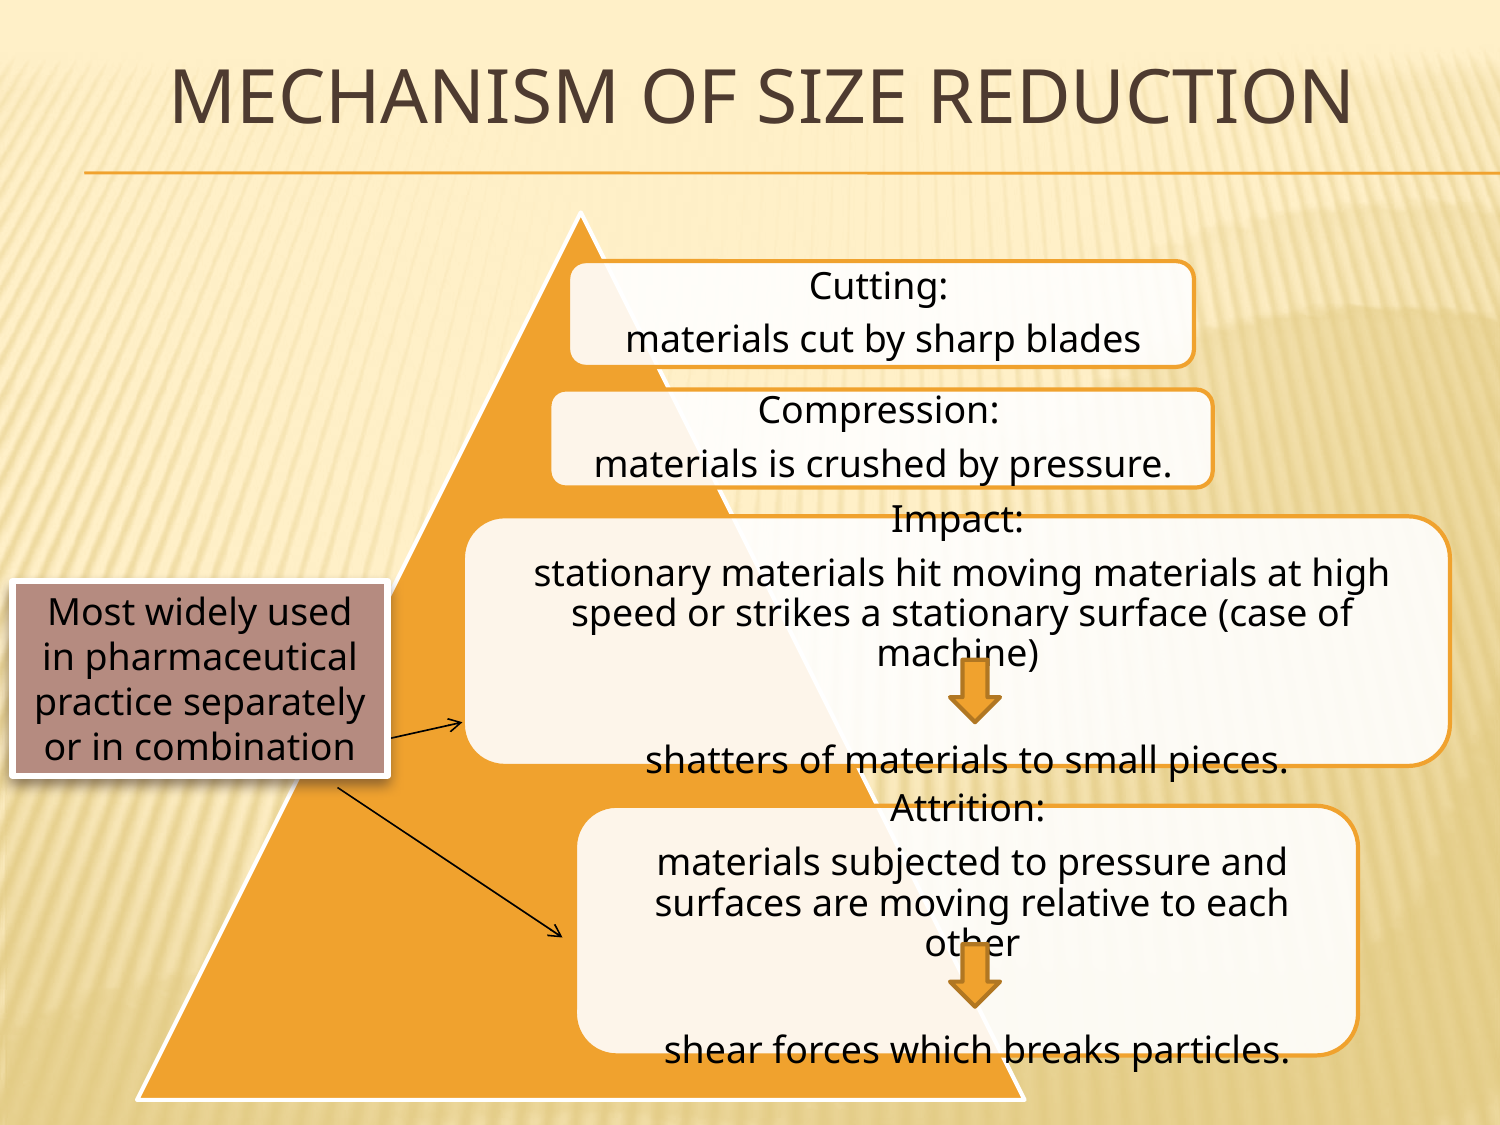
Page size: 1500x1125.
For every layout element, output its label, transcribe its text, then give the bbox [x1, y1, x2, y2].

title Mechanism of size reduction [50, 24, 1475, 163]
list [0, 212, 1500, 1101]
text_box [337, 721, 463, 751]
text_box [337, 787, 563, 938]
